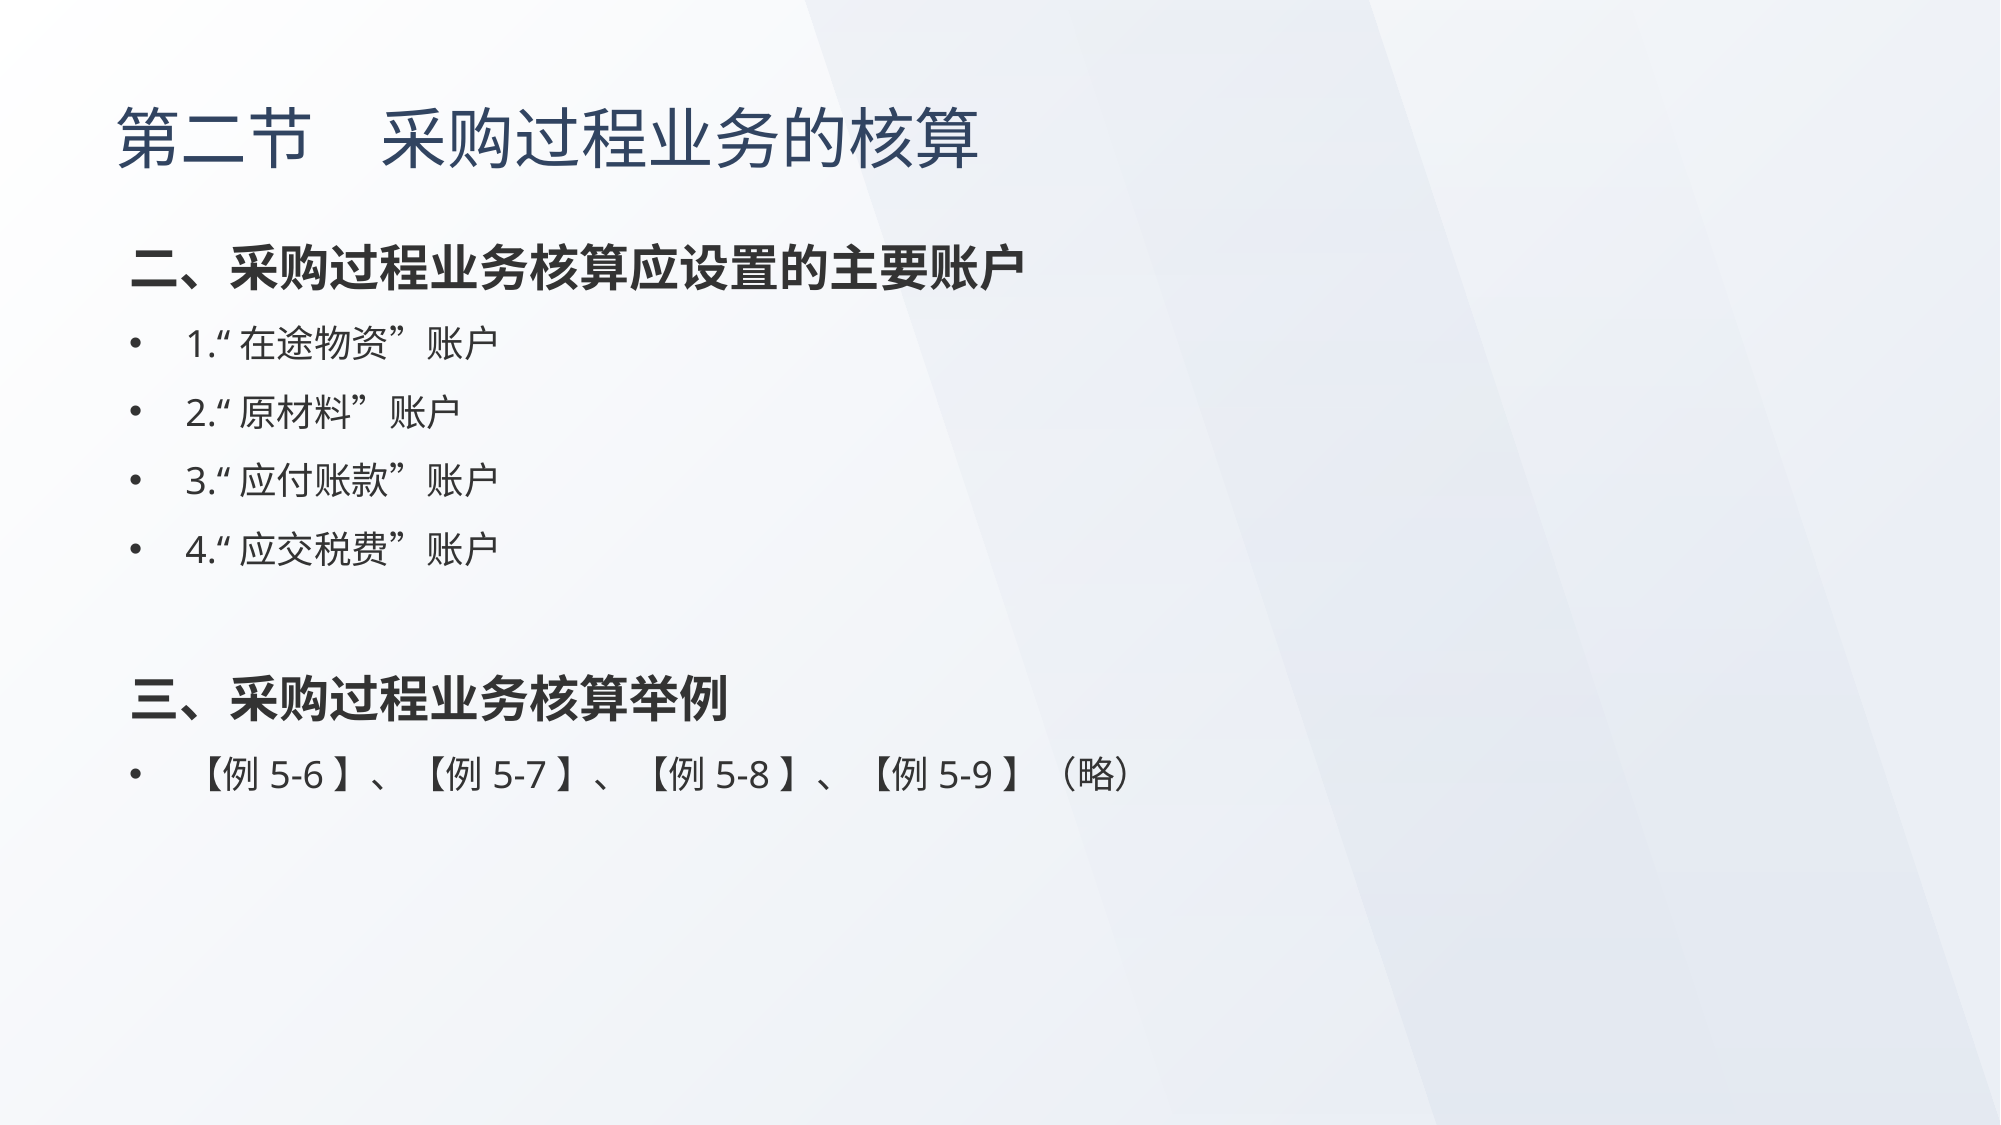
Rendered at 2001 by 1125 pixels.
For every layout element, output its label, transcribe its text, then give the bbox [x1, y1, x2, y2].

title 第二节 采购过程业务的核算 [114, 59, 1886, 178]
text_box 二、采购过程业务核算应设置的主要账户 1.“在途物资”账户 2.“原材料”账户 3.“应付账款”账户 4.“应交税费”账户 三、采购过程业务核算举例 【例5-6】、【例5-7】、【例5-8】、【例5-9】（略） [114, 213, 1886, 1013]
